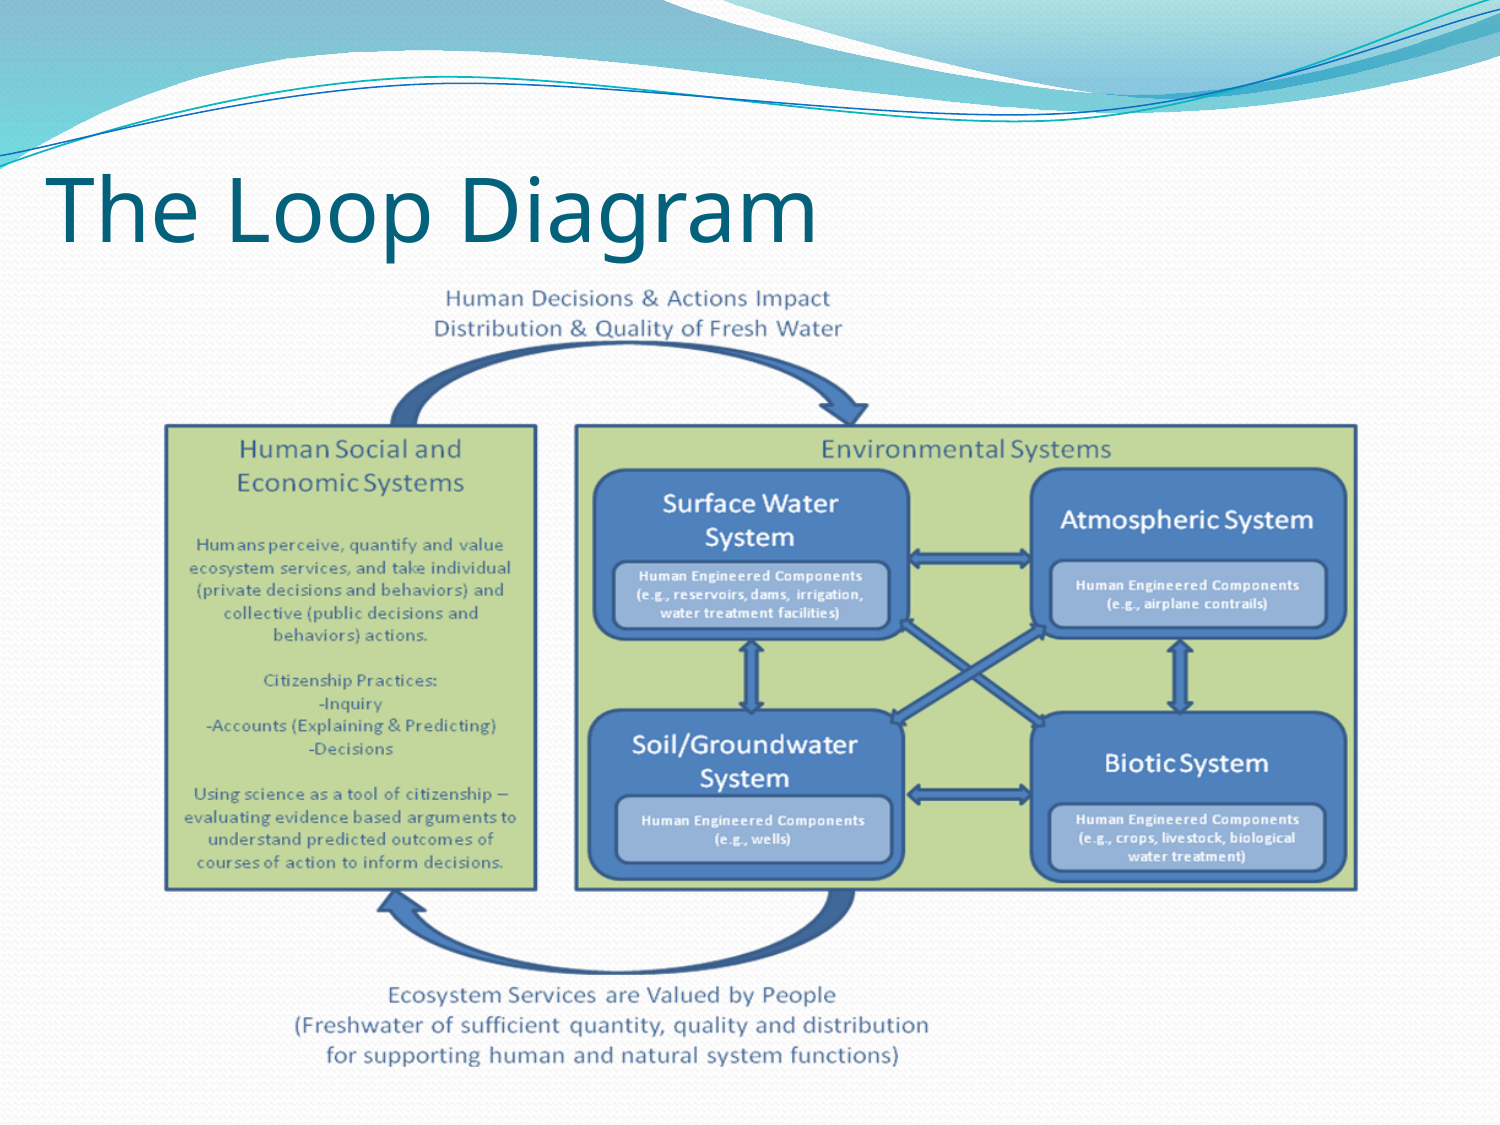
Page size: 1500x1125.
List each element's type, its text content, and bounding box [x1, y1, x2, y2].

picture [162, 274, 1359, 1076]
title The Loop Diagram [45, 35, 1208, 261]
